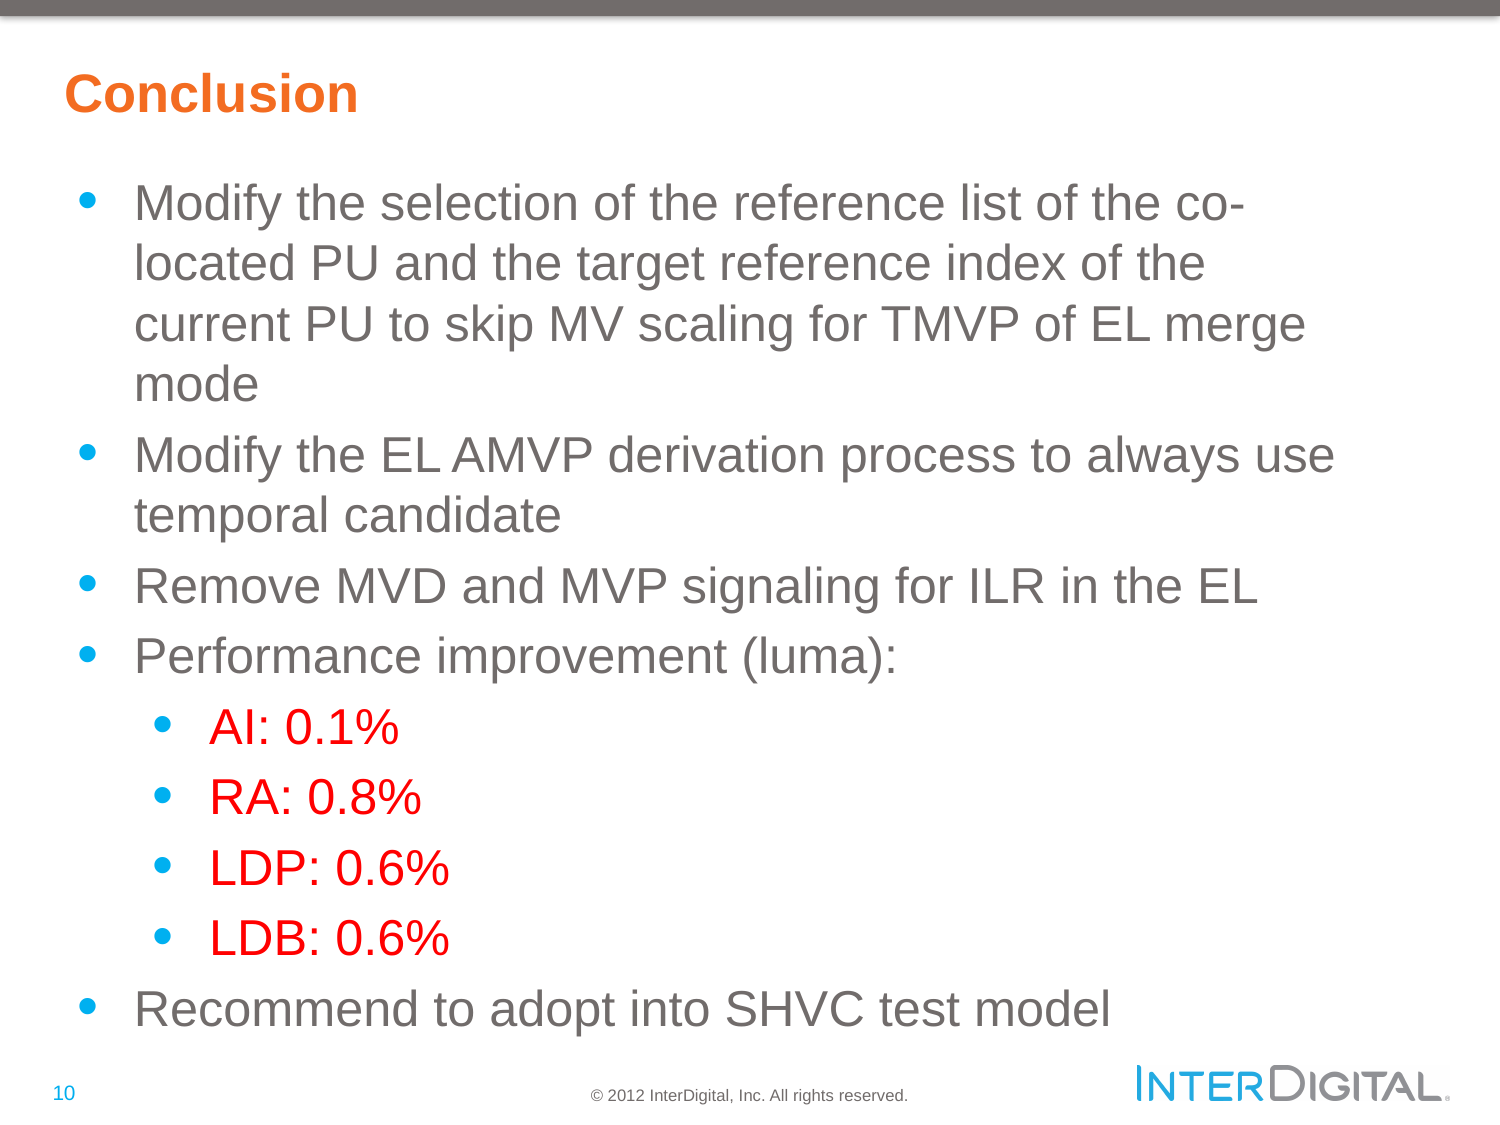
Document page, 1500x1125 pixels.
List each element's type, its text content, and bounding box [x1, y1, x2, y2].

text_box Modify the selection of the reference list of the co-located PU and the target reference index of the current PU to skip MV scaling for TMVP of EL merge mode Modify the EL AMVP derivation process to always use temporal candidate Remove MVD and MVP signaling for ILR in the EL Performance improvement (luma): AI: 0.1% RA: 0.8% LDP: 0.6% LDB: 0.6% Recommend to adopt into SHVC test model [62, 162, 1363, 1050]
title Conclusion [49, 45, 1400, 138]
picture [1137, 1065, 1450, 1101]
